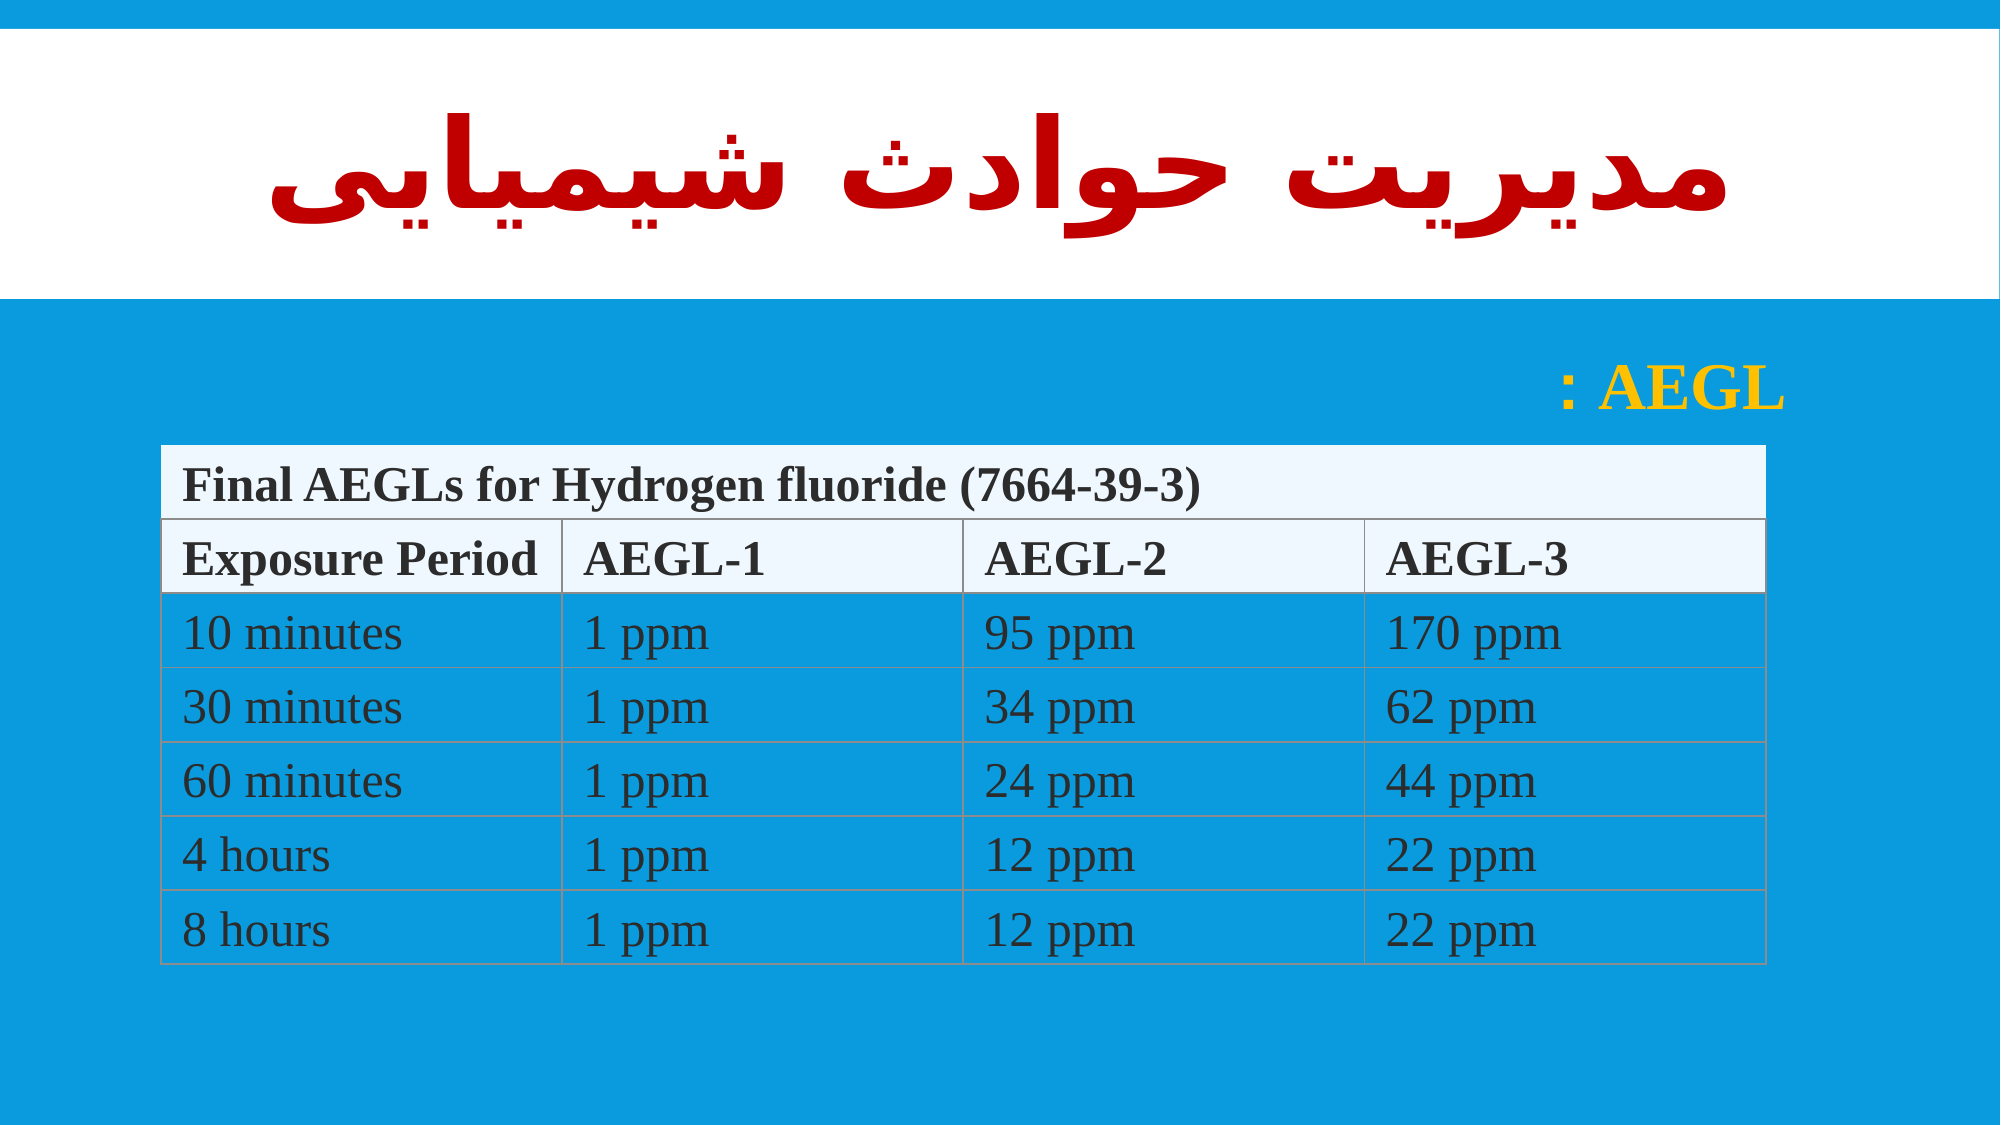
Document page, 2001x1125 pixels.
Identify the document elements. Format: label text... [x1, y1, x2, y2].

table_cell 1 ppm [563, 817, 962, 889]
table_cell 1 ppm [563, 891, 962, 963]
table_cell 1 ppm [563, 668, 962, 741]
table_cell Exposure Period [162, 520, 561, 592]
table_cell 8 hours [162, 891, 561, 963]
table_cell 170 ppm [1365, 594, 1765, 667]
table_cell 62 ppm [1365, 668, 1765, 741]
table_cell AEGL-2 [964, 520, 1364, 592]
table_cell 60 minutes [162, 743, 561, 815]
table_cell 22 ppm [1365, 817, 1765, 889]
table_cell AEGL-3 [1365, 520, 1765, 592]
table_cell 44 ppm [1365, 743, 1765, 815]
table_cell 24 ppm [964, 743, 1364, 815]
table_cell 34 ppm [964, 668, 1364, 741]
title مدیریت حوادث شیمیایی [197, 46, 1803, 295]
table_cell 1 ppm [563, 594, 962, 667]
table_cell 1 ppm [563, 743, 962, 815]
table_cell 4 hours [162, 817, 561, 889]
table_cell 30 minutes [162, 668, 561, 741]
table_cell 10 minutes [162, 594, 561, 667]
table_cell 22 ppm [1365, 891, 1765, 963]
table_cell 95 ppm [964, 594, 1364, 667]
list AEGL : [197, 329, 1803, 1093]
table_cell 12 ppm [964, 891, 1364, 963]
table_header Final AEGLs for Hydrogen fluoride (7664-39-3) [161, 445, 1766, 518]
table_cell AEGL-1 [563, 520, 962, 592]
table_cell 12 ppm [964, 817, 1364, 889]
